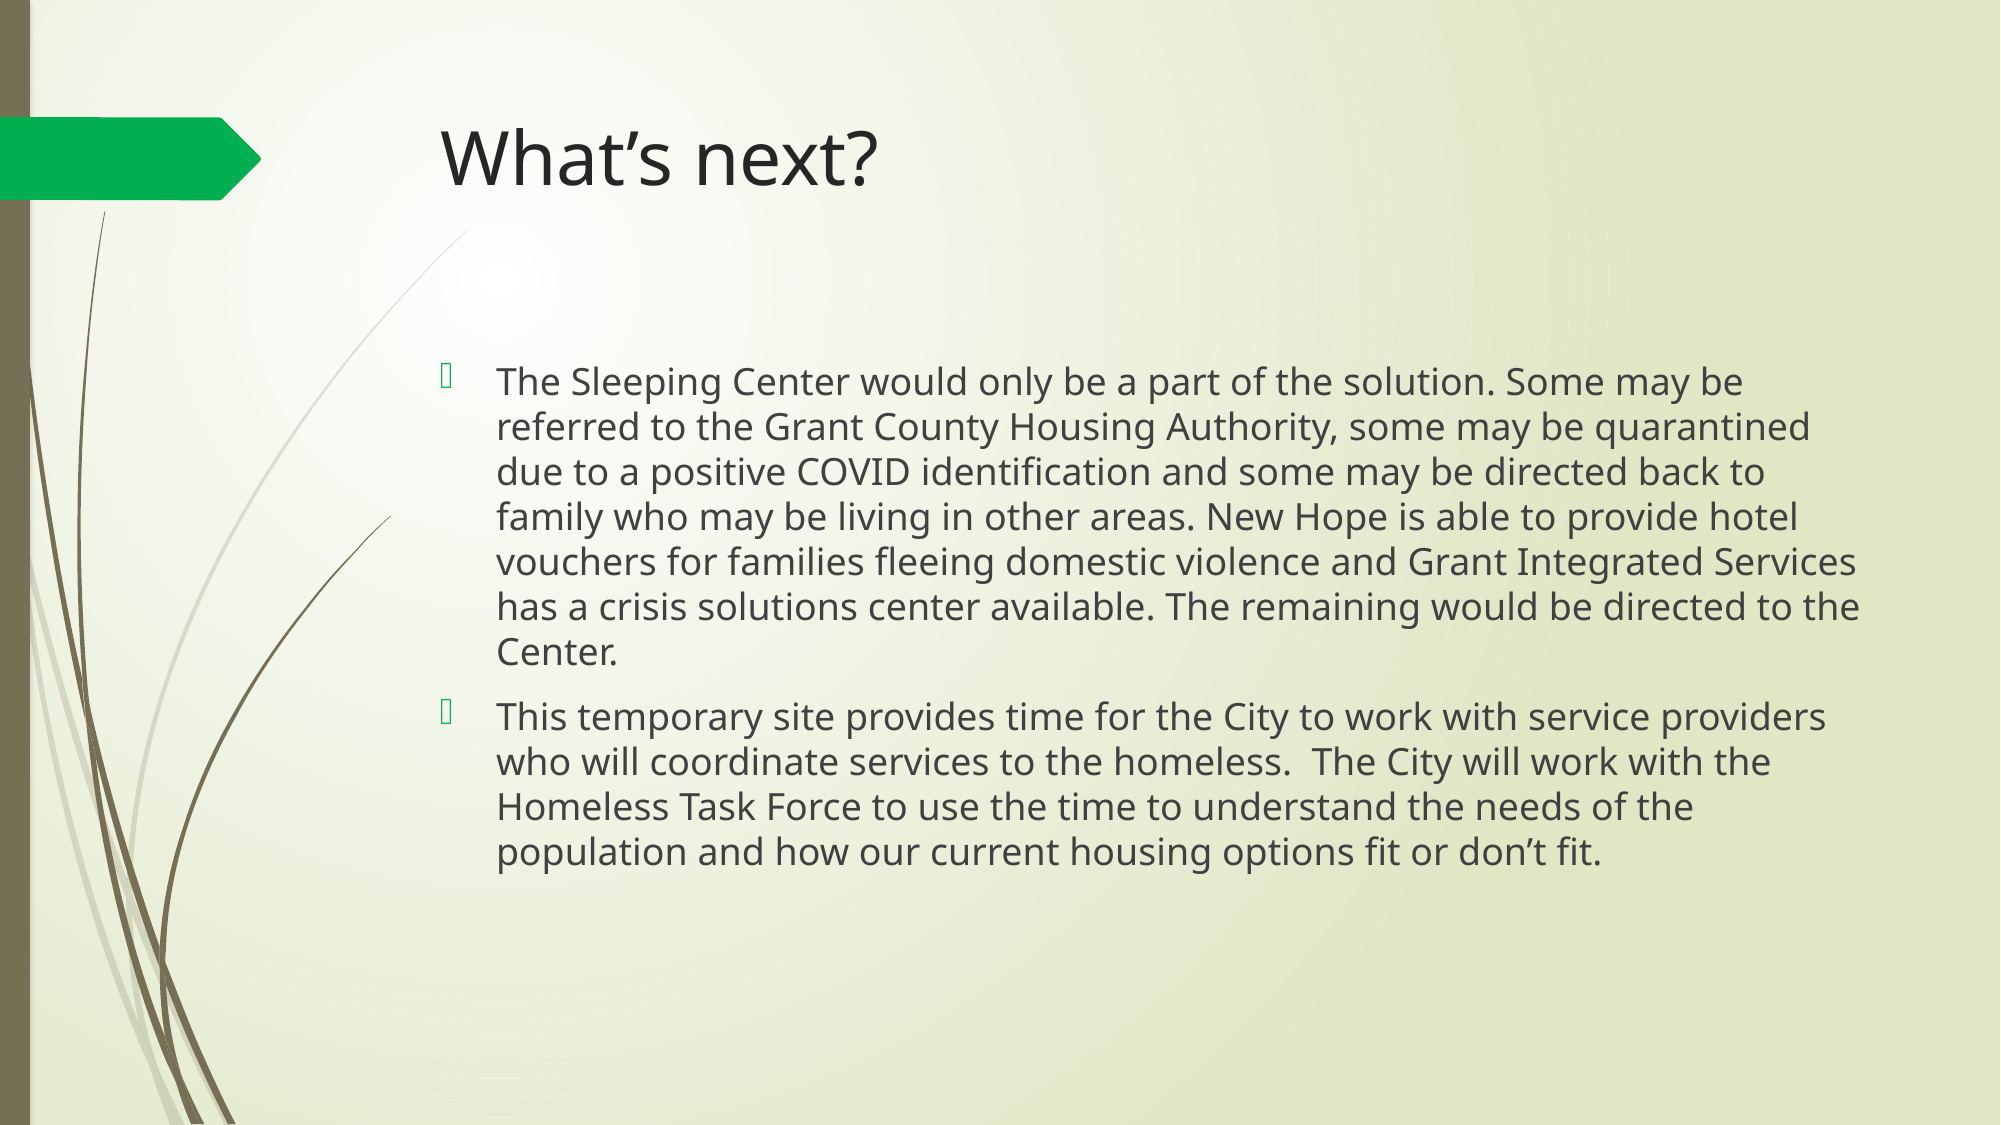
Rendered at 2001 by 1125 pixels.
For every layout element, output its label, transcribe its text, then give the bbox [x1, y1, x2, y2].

title What’s next? [425, 102, 1888, 313]
list The Sleeping Center would only be a part of the solution. Some may be referred to the Grant County Housing Authority, some may be quarantined due to a positive COVID identification and some may be directed back to family who may be living in other areas. New Hope is able to provide hotel vouchers for families fleeing domestic violence and Grant Integrated Services has a crisis solutions center available. The remaining would be directed to the Center. This temporary site provides time for the City to work with service providers who will coordinate services to the homeless. The City will work with the Homeless Task Force to use the time to understand the needs of the population and how our current housing options fit or don’t fit. [424, 350, 1888, 970]
